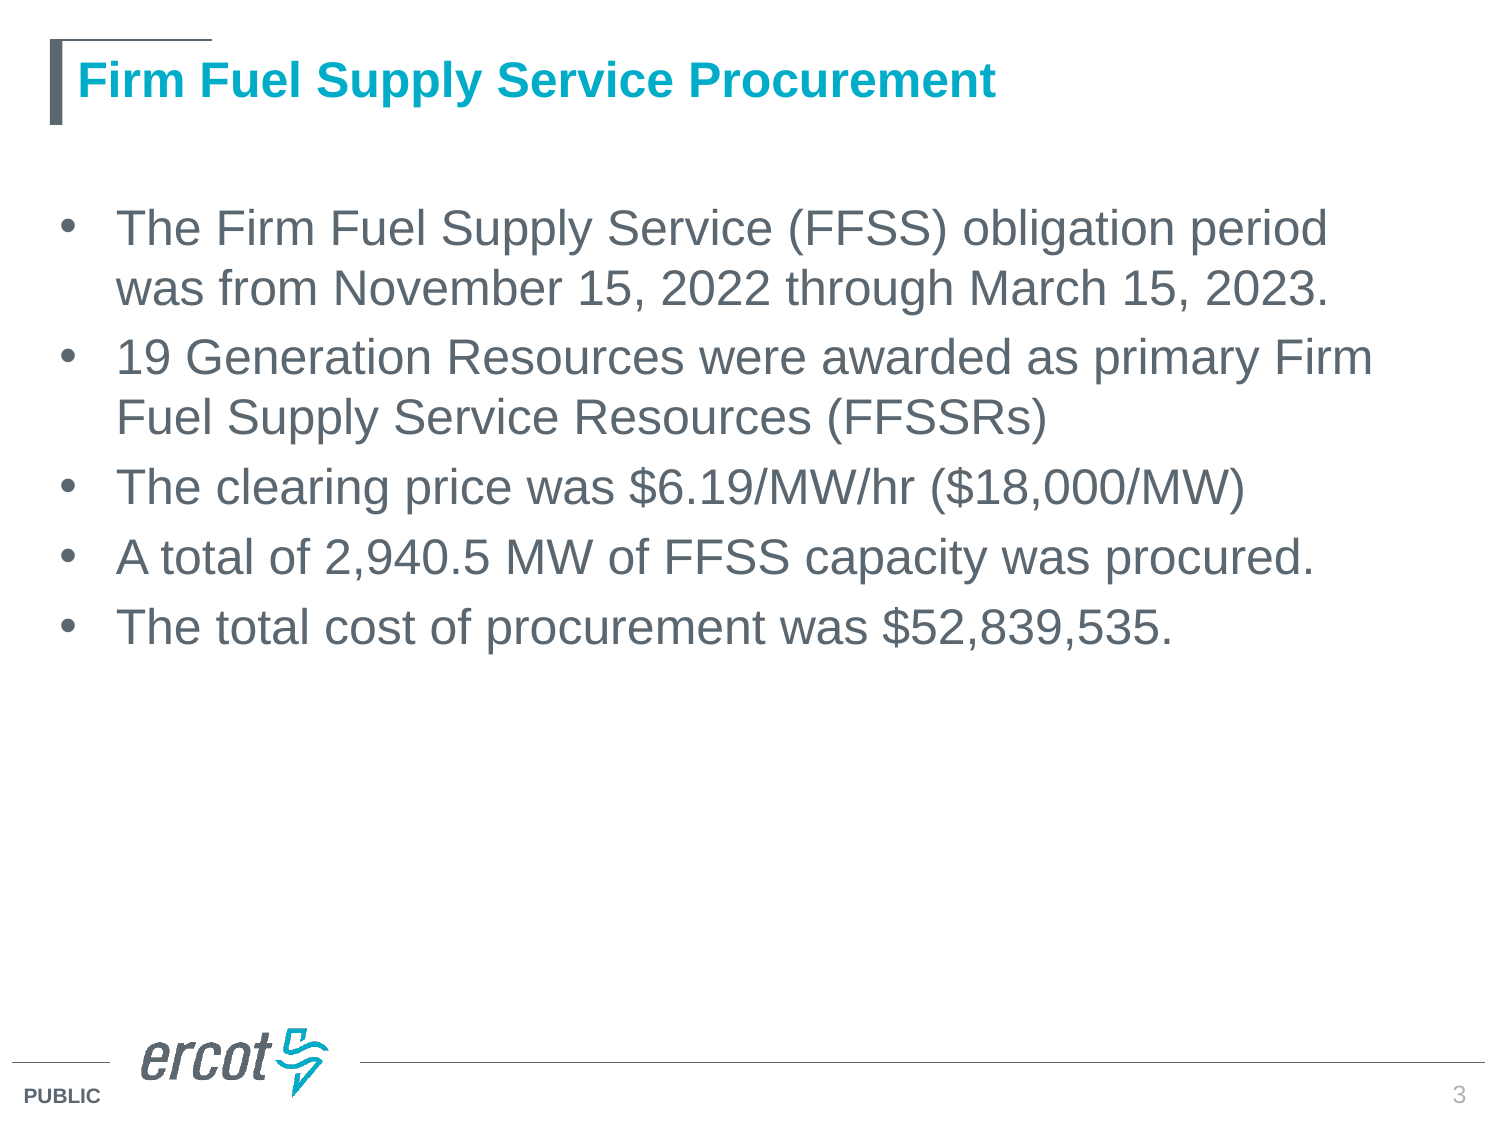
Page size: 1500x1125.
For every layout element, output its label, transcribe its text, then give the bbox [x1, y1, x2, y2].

list The Firm Fuel Supply Service (FFSS) obligation period was from November 15, 2022 through March 15, 2023. 19 Generation Resources were awarded as primary Firm Fuel Supply Service Resources (FFSSRs) The clearing price was $6.19/MW/hr ($18,000/MW) A total of 2,940.5 MW of FFSS capacity was procured. The total cost of procurement was $52,839,535. [44, 187, 1445, 938]
picture [137, 1024, 332, 1100]
title Firm Fuel Supply Service Procurement [62, 39, 1450, 228]
slide_number 3 [1437, 1076, 1475, 1112]
